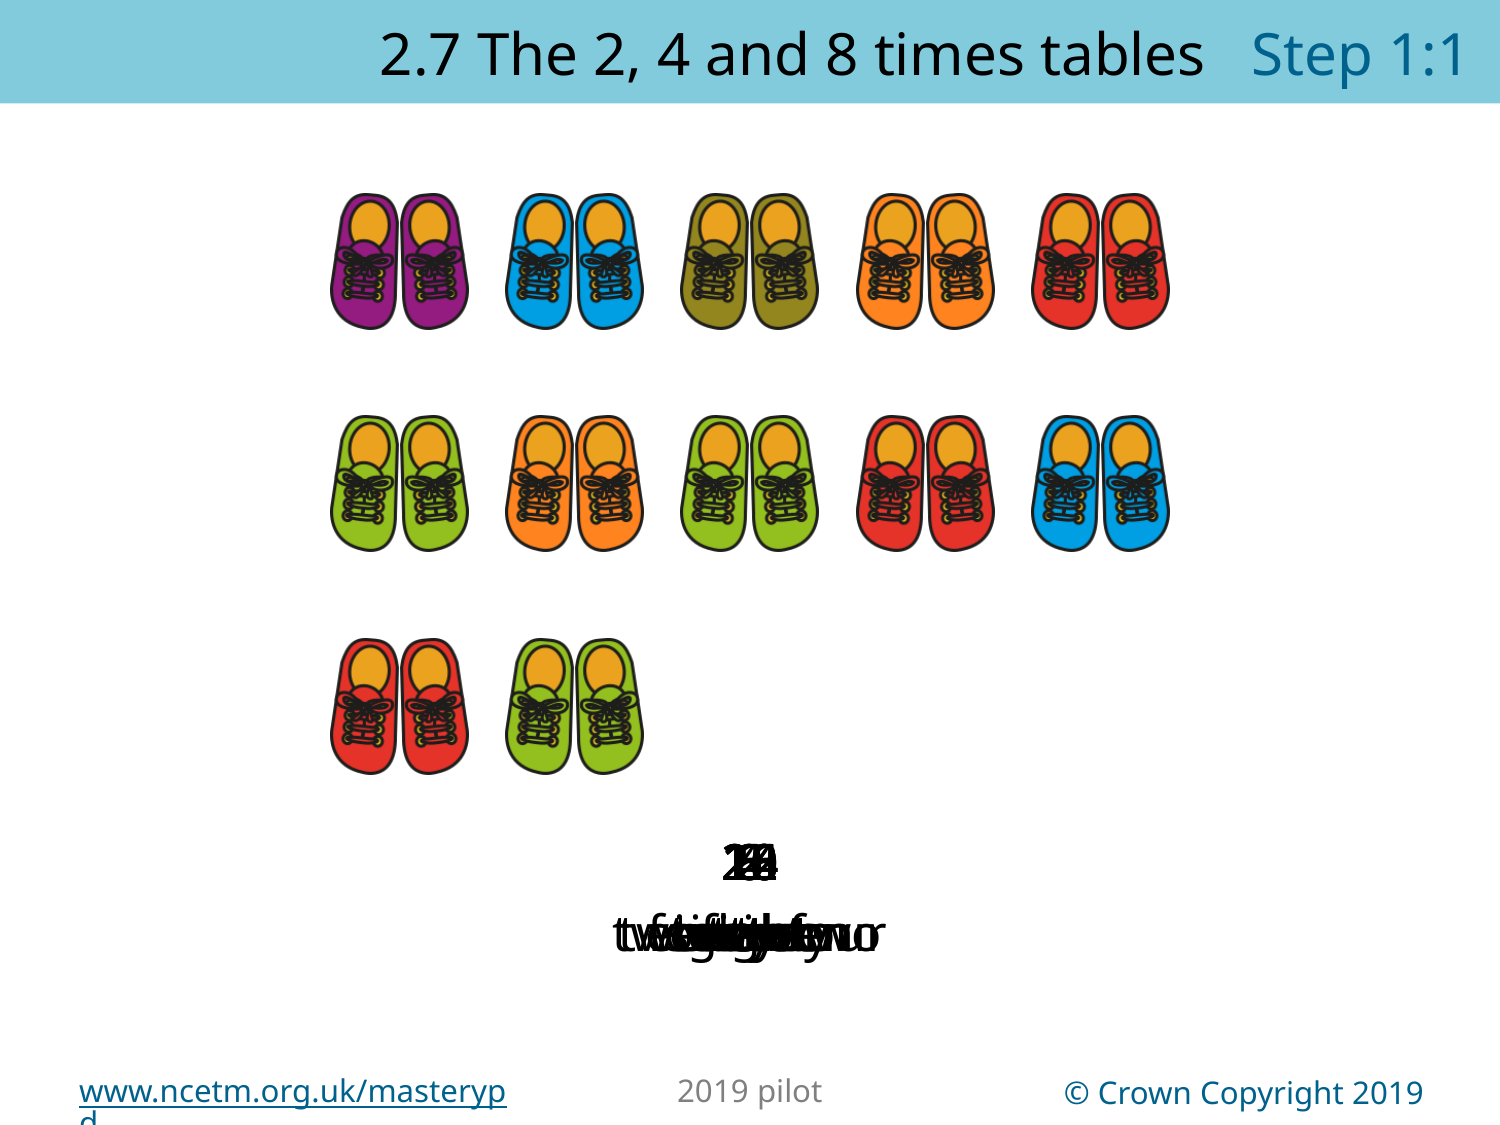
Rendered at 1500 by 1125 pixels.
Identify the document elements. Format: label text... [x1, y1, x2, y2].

picture [1030, 415, 1170, 553]
picture [505, 415, 645, 553]
picture [680, 193, 820, 330]
picture [855, 415, 995, 553]
picture [1030, 193, 1170, 330]
picture [505, 637, 645, 775]
picture [330, 415, 469, 553]
text_box 24 [706, 823, 794, 893]
picture [330, 193, 469, 330]
picture [330, 637, 469, 775]
text_box twenty-four [597, 893, 903, 969]
picture [505, 193, 645, 330]
list 2.7 The 2, 4 and 8 times tables Step 1:1 [0, 0, 1500, 104]
picture [855, 193, 995, 330]
picture [680, 415, 820, 553]
